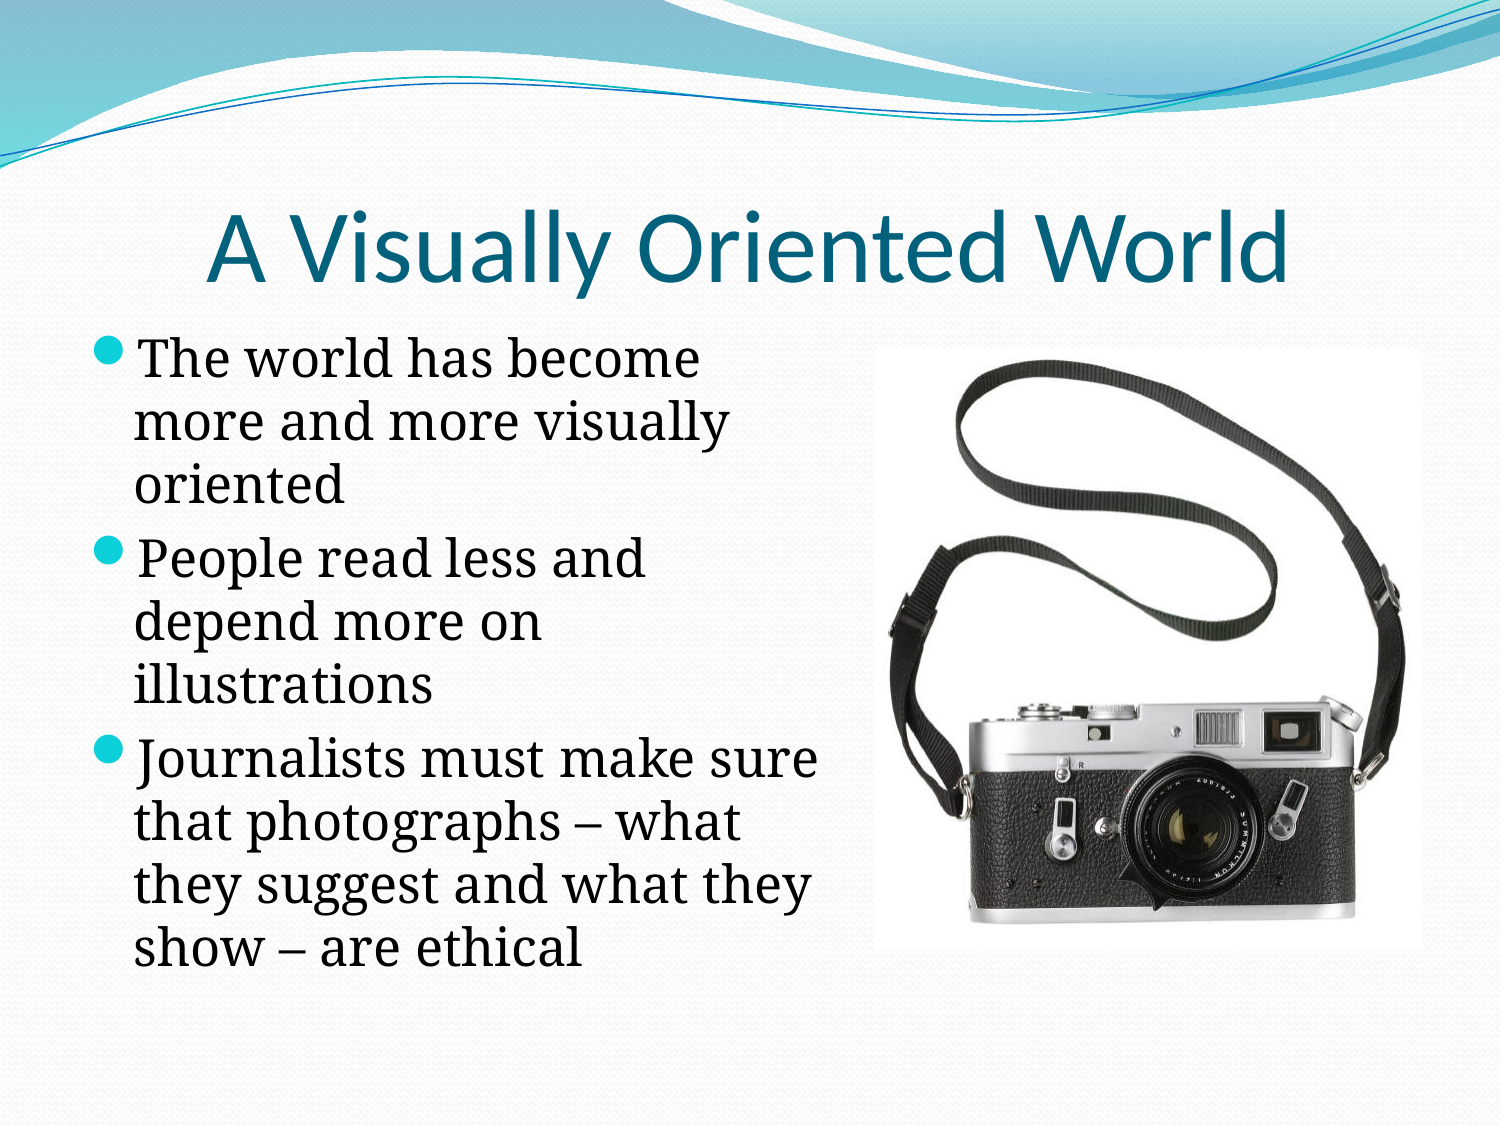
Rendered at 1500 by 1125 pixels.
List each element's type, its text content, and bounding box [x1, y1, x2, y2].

list The world has become more and more visually oriented People read less and depend more on illustrations Journalists must make sure that photographs – what they suggest and what they show – are ethical [75, 317, 838, 1038]
picture [874, 349, 1424, 951]
title A Visually Oriented World [75, 115, 1425, 303]
